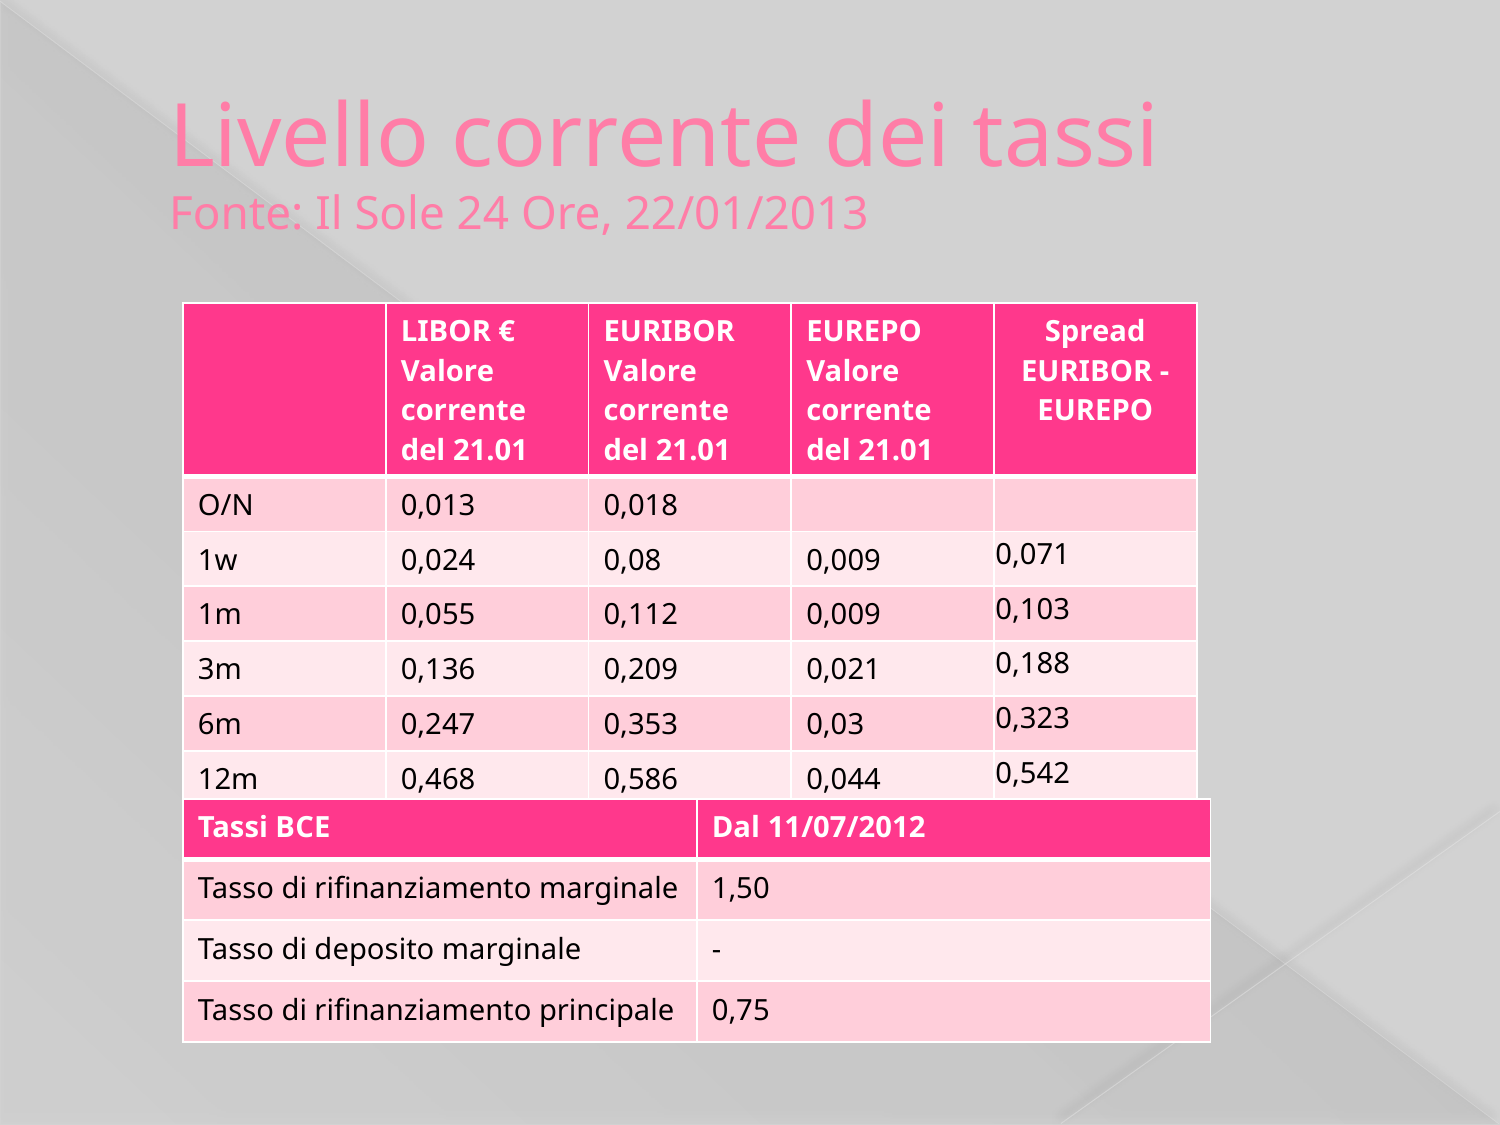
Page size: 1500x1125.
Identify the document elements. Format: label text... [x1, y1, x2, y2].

table_cell 0,542 [995, 752, 1196, 798]
table_cell [995, 479, 1196, 531]
table_header EUREPO Valore corrente del 21.01 [792, 304, 993, 474]
table_header Spread EURIBOR - EUREPO [995, 304, 1196, 474]
table_cell 0,75 [698, 982, 1210, 1041]
table_cell 0,071 [995, 532, 1196, 585]
table_header Tassi BCE [184, 800, 696, 857]
table_cell 0,112 [589, 587, 790, 640]
table_cell 0,021 [792, 642, 993, 695]
table_header [184, 304, 385, 474]
title Livello corrente dei tassi Fonte: Il Sole 24 Ore, 22/01/2013 [75, 43, 1425, 274]
table_cell 0,353 [589, 697, 790, 750]
table_cell 12m [184, 752, 385, 798]
table_header Dal 11/07/2012 [698, 800, 1210, 857]
table_cell 0,018 [589, 479, 790, 531]
table_cell 1m [184, 587, 385, 640]
table_cell 0,586 [589, 752, 790, 798]
table_cell 0,209 [589, 642, 790, 695]
table_cell 0,103 [995, 587, 1196, 640]
table_cell 0,03 [792, 697, 993, 750]
table_cell 0,044 [792, 752, 993, 798]
table_cell 0,188 [995, 642, 1196, 695]
table_cell - [698, 921, 1210, 980]
table_cell Tasso di rifinanziamento principale [184, 982, 696, 1041]
table_cell 0,247 [387, 697, 588, 750]
table_cell 3m [184, 642, 385, 695]
table_cell 1w [184, 532, 385, 585]
table_cell 6m [184, 697, 385, 750]
table_cell 0,013 [387, 479, 588, 531]
table_cell Tasso di rifinanziamento marginale [184, 862, 696, 919]
table_cell O/N [184, 479, 385, 531]
table_cell 0,136 [387, 642, 588, 695]
table_cell [792, 479, 993, 531]
table_header LIBOR € Valore corrente del 21.01 [387, 304, 588, 474]
table_cell Tasso di deposito marginale [184, 921, 696, 980]
table_cell 0,468 [387, 752, 588, 798]
table_cell 1,50 [698, 862, 1210, 919]
table_cell 0,024 [387, 532, 588, 585]
table_cell 0,055 [387, 587, 588, 640]
table_cell 0,08 [589, 532, 790, 585]
table_header EURIBOR Valore corrente del 21.01 [589, 304, 790, 474]
table_cell 0,009 [792, 532, 993, 585]
table_cell 0,323 [995, 697, 1196, 750]
table_cell 0,009 [792, 587, 993, 640]
